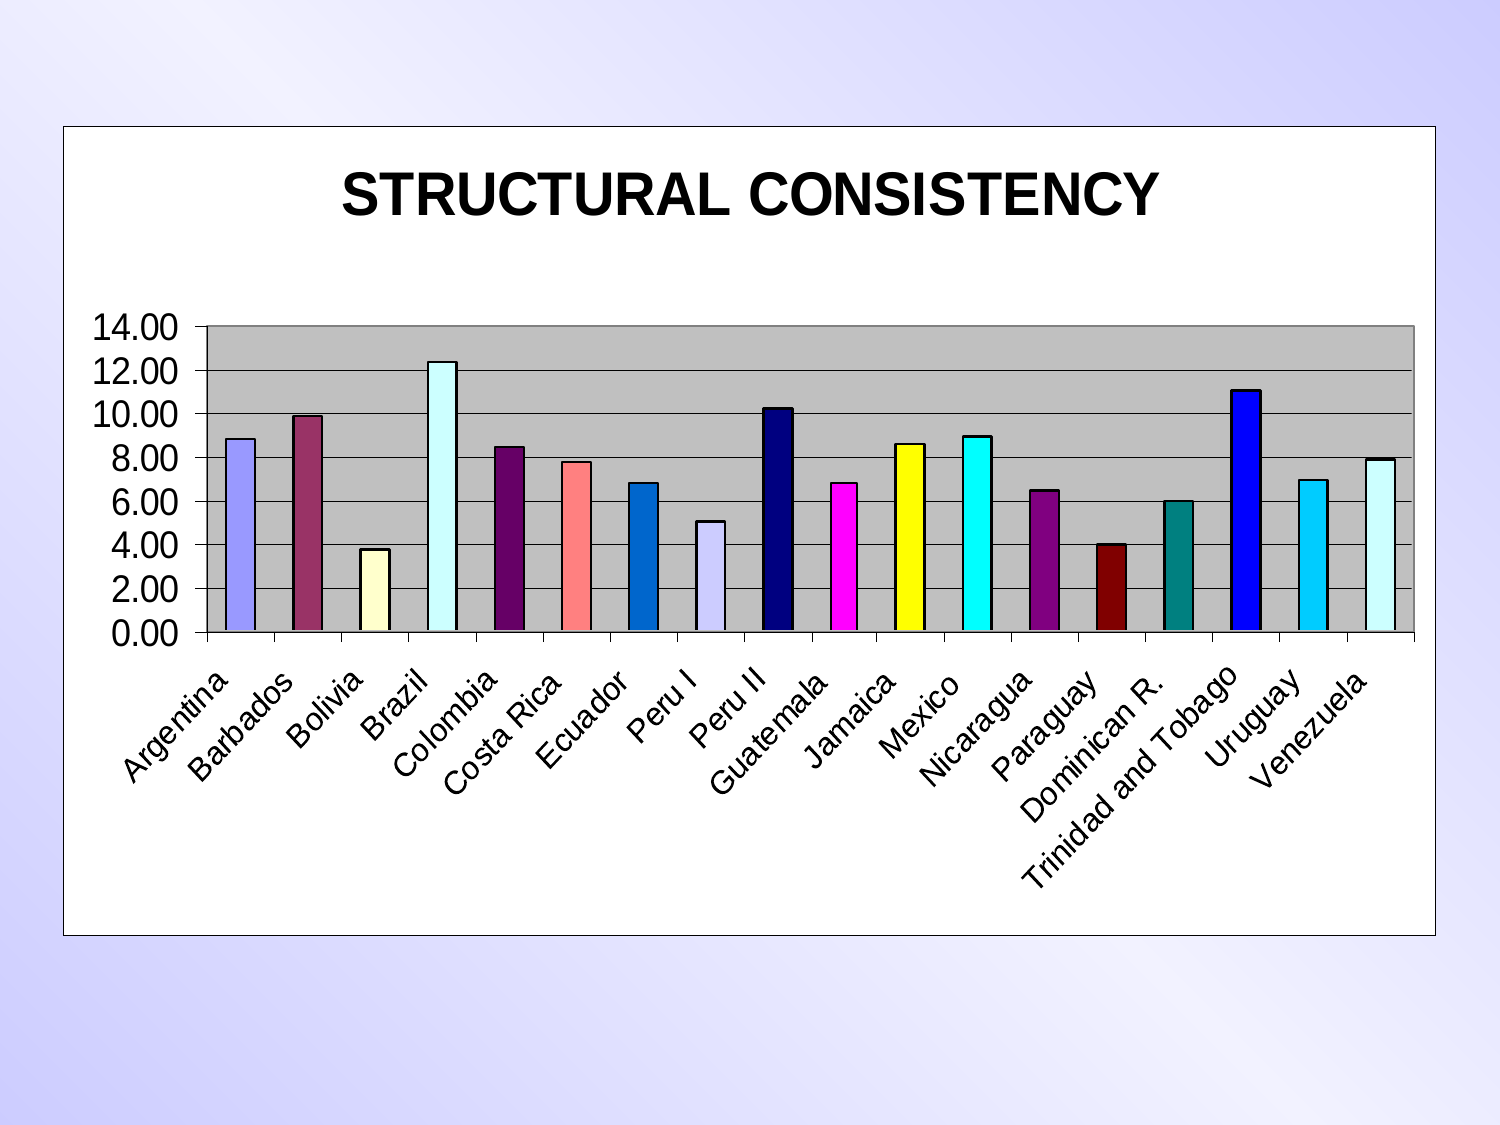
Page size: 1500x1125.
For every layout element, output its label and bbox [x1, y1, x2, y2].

text_box [50, 112, 1451, 948]
